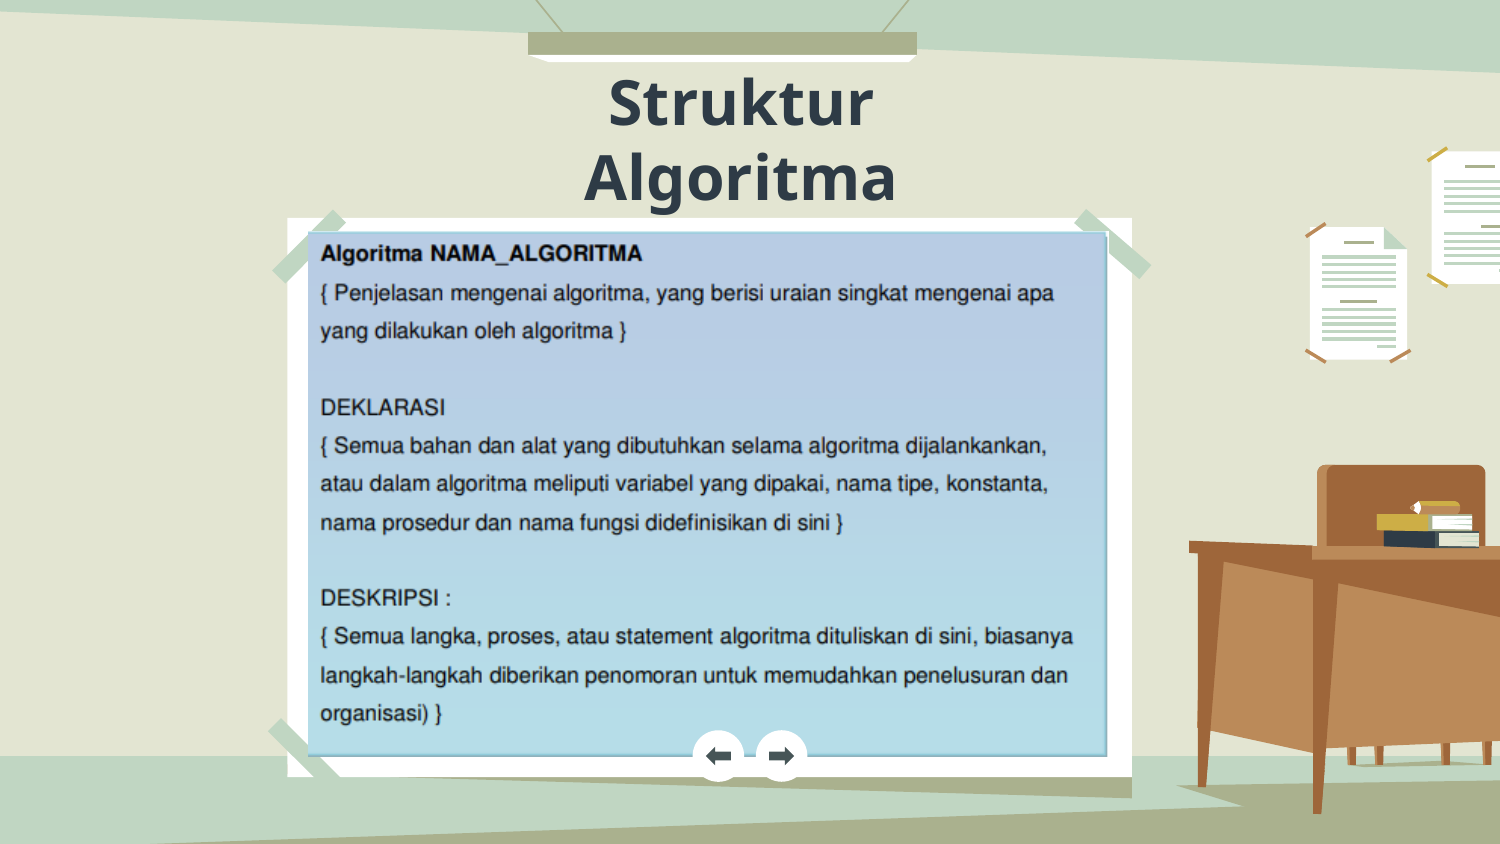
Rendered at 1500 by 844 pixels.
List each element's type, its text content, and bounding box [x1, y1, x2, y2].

picture [308, 231, 1110, 757]
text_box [268, 203, 1151, 799]
title Struktur Algoritma [436, 102, 1064, 173]
